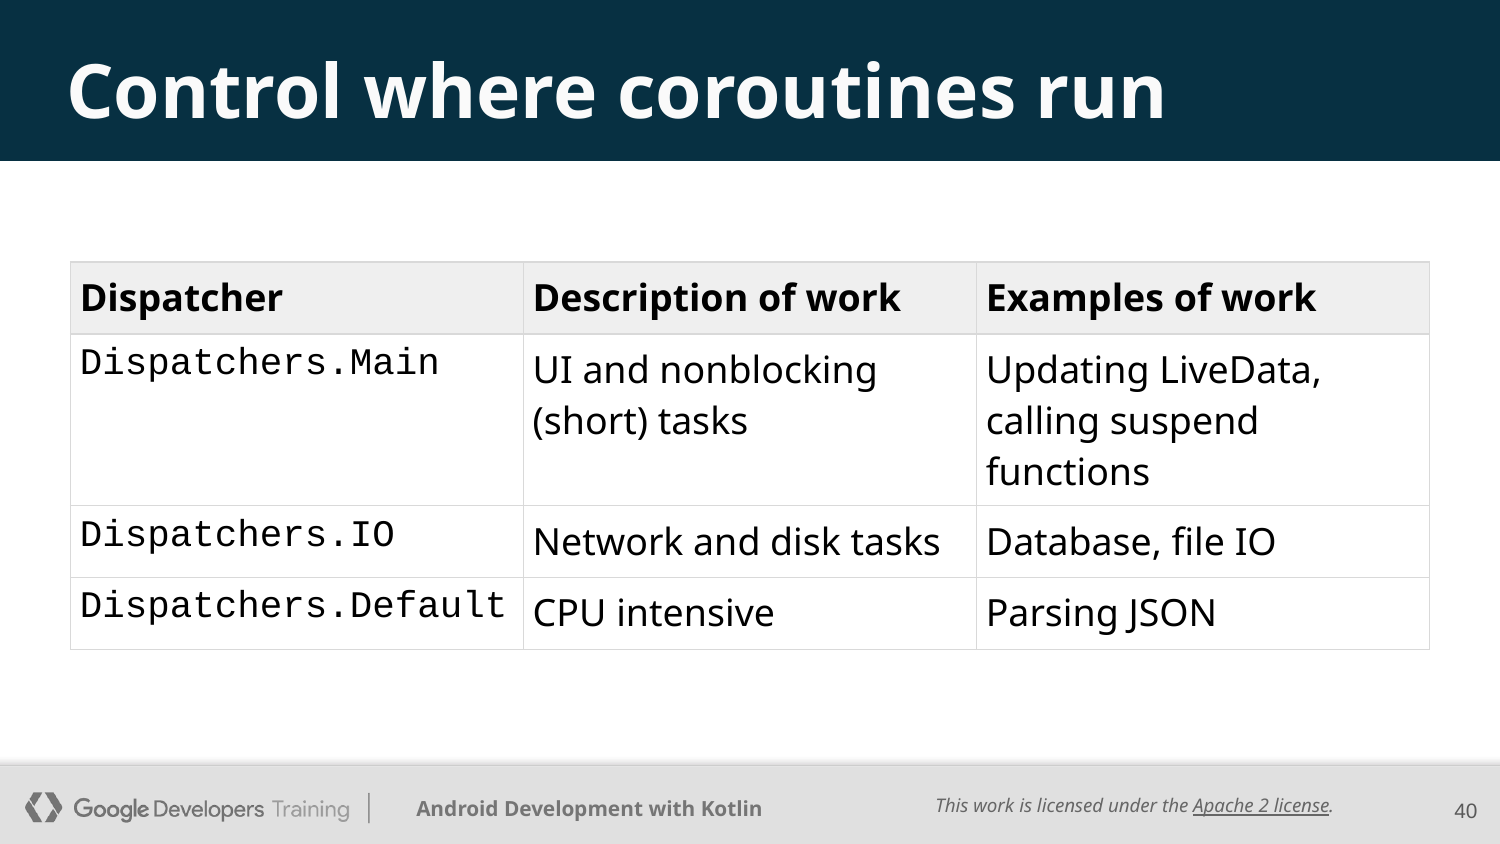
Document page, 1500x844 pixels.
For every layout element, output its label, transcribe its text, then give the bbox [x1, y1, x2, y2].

table_cell Updating LiveData, calling suspend functions [977, 335, 1429, 505]
picture [0, 161, 1500, 844]
table_cell Database, file IO [977, 506, 1429, 577]
table_cell Dispatchers.Main [71, 335, 523, 505]
table_header Examples of work [977, 263, 1429, 333]
slide_number ‹#› [1402, 777, 1493, 842]
title Control where coroutines run [51, 28, 1449, 122]
table_header Description of work [524, 263, 976, 333]
table_header Dispatcher [71, 263, 523, 333]
table_cell Dispatchers.Default [71, 578, 523, 649]
table_cell Parsing JSON [977, 578, 1429, 649]
table_cell Dispatchers.IO [71, 506, 523, 577]
table_cell CPU intensive [524, 578, 976, 649]
table_cell UI and nonblocking (short) tasks [524, 335, 976, 505]
table_cell Network and disk tasks [524, 506, 976, 577]
